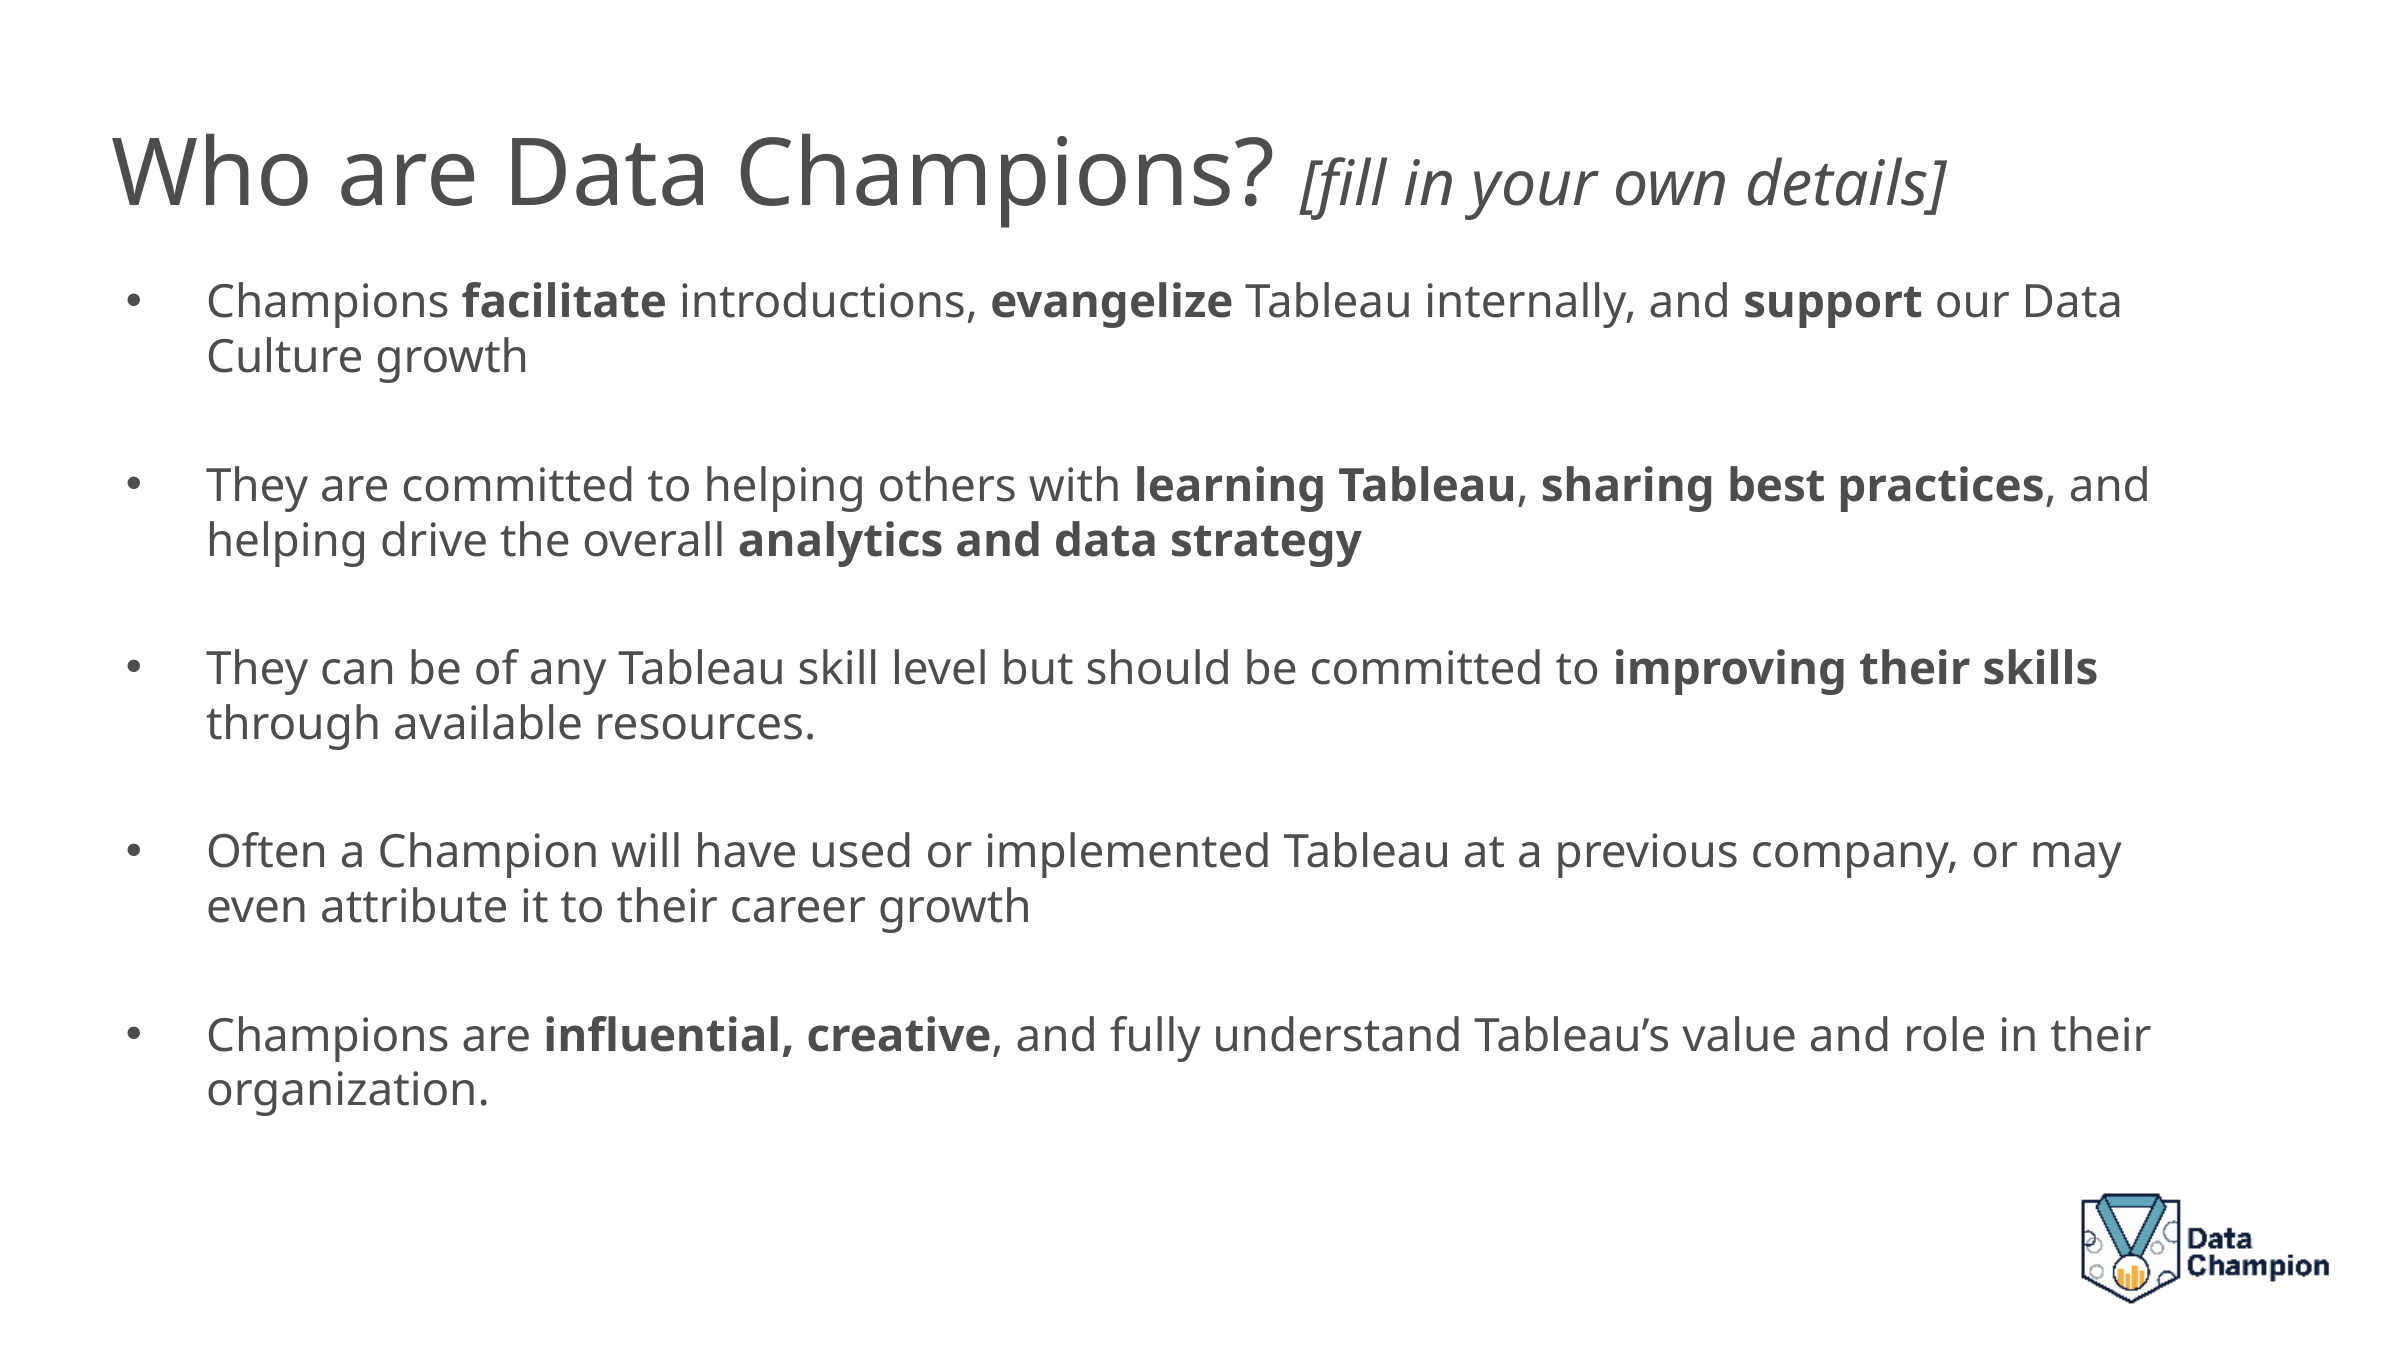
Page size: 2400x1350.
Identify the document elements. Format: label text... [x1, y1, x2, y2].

text_box Who are Data Champions? [fill in your own details] [111, 133, 2289, 224]
picture [2060, 1185, 2352, 1313]
